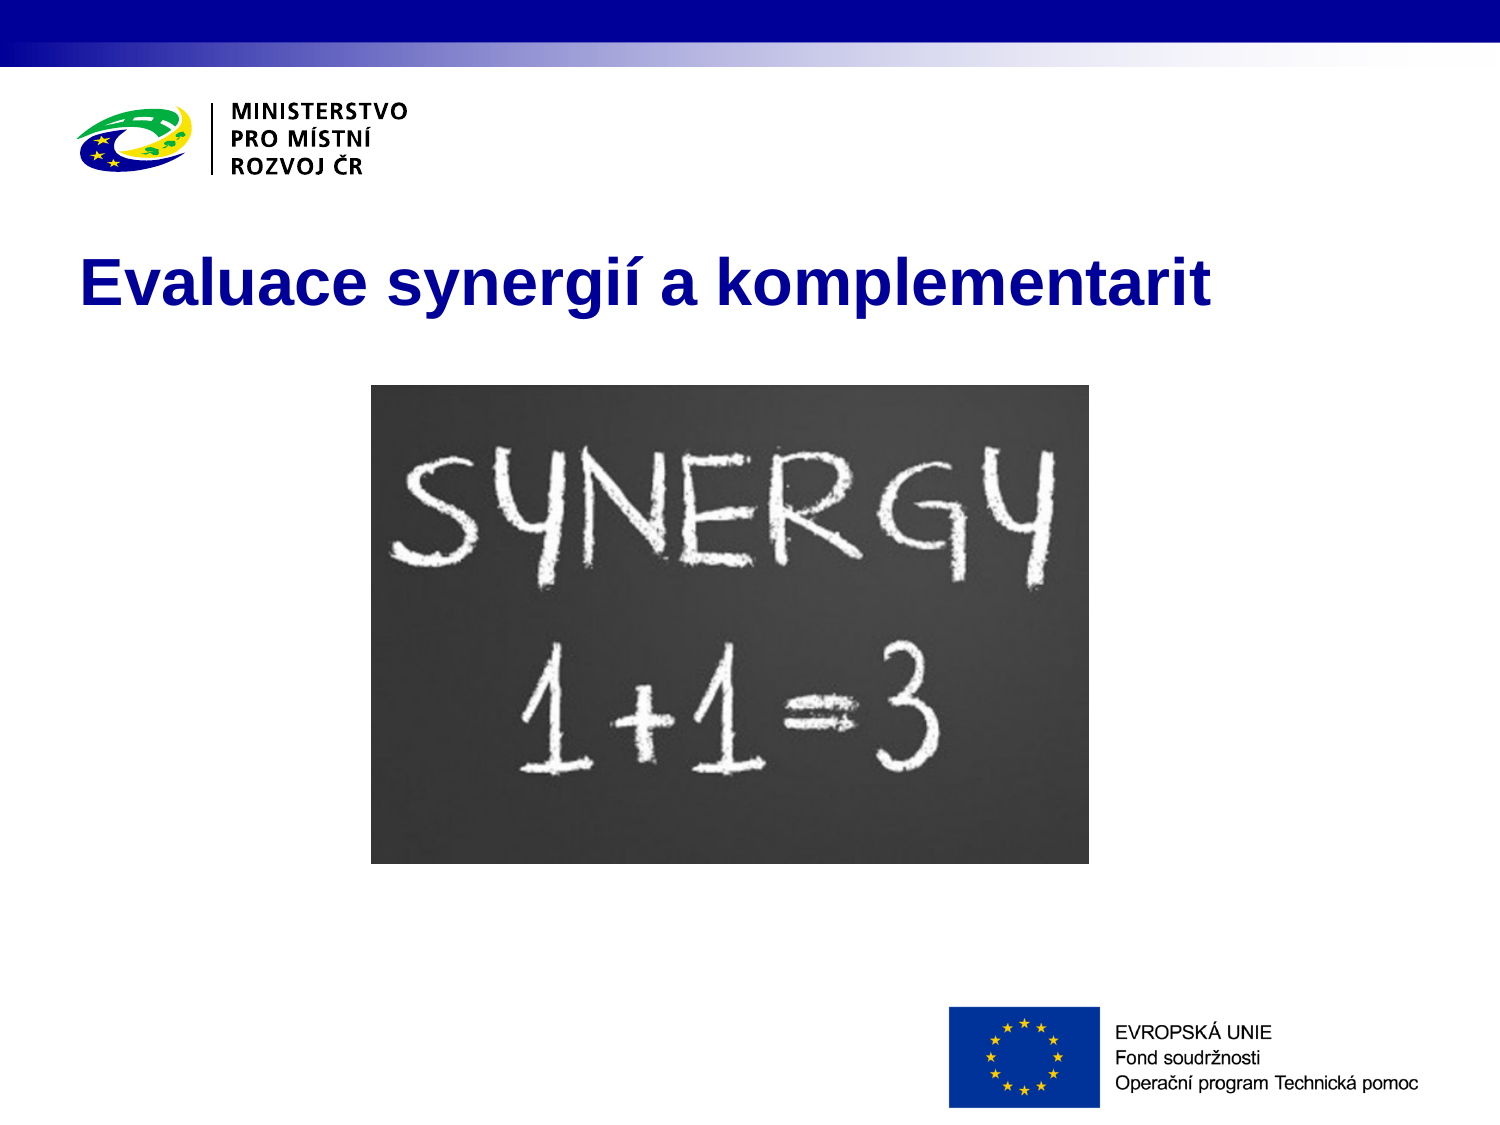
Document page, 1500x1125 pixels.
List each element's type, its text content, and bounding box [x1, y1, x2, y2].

picture [371, 385, 1089, 864]
picture [915, 973, 1452, 1125]
title Evaluace synergií a komplementarit [64, 231, 1425, 315]
